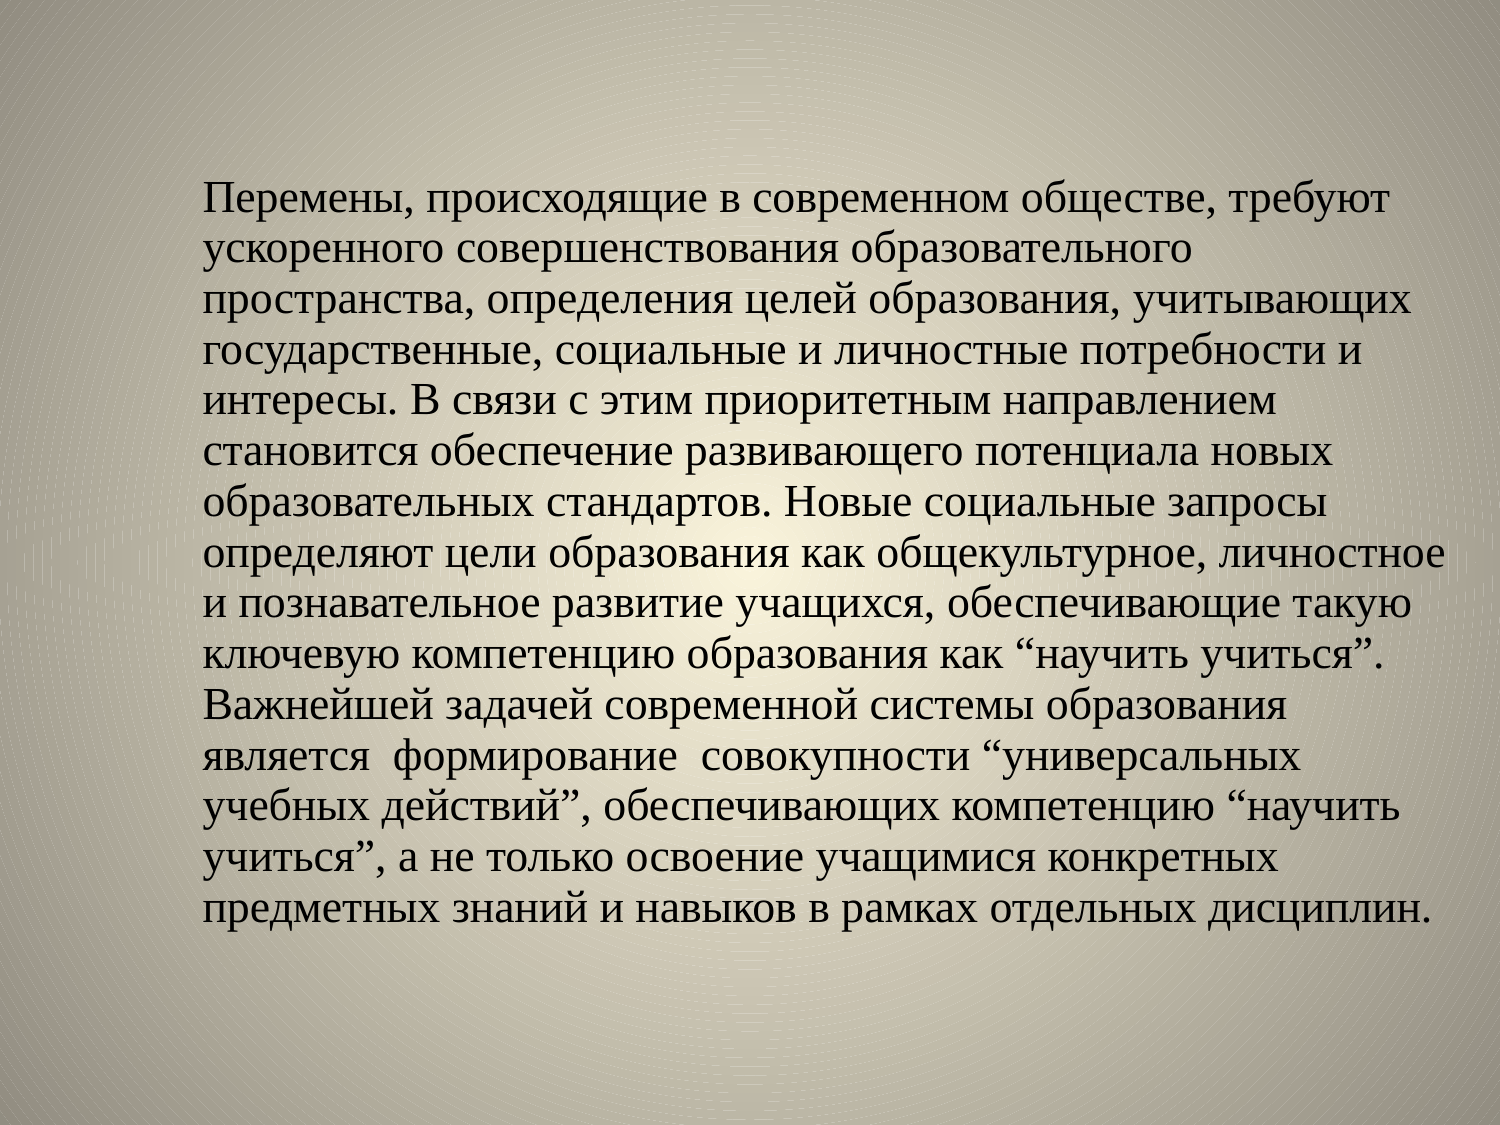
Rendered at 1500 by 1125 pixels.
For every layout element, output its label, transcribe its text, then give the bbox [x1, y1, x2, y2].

title Перемены, происходящие в современном обществе, требуют ускоренного совершенствования образовательного пространства, определения целей образования, учитывающих государственные, социальные и личностные потребности и интересы. В связи с этим приоритетным направлением становится обеспечение развивающего потенциала новых образовательных стандартов. Новые социальные запросы определяют цели образования как общекультурное, личностное и познавательное развитие учащихся, обеспечивающие такую ключевую компетенцию образования как “научить учиться”. Важнейшей задачей современной системы образования является формирование совокупности “универсальных учебных действий”, обеспечивающих компетенцию “научить учиться”, а не только освоение учащимися конкретных предметных знаний и навыков в рамках отдельных дисциплин. [187, 93, 1463, 1102]
